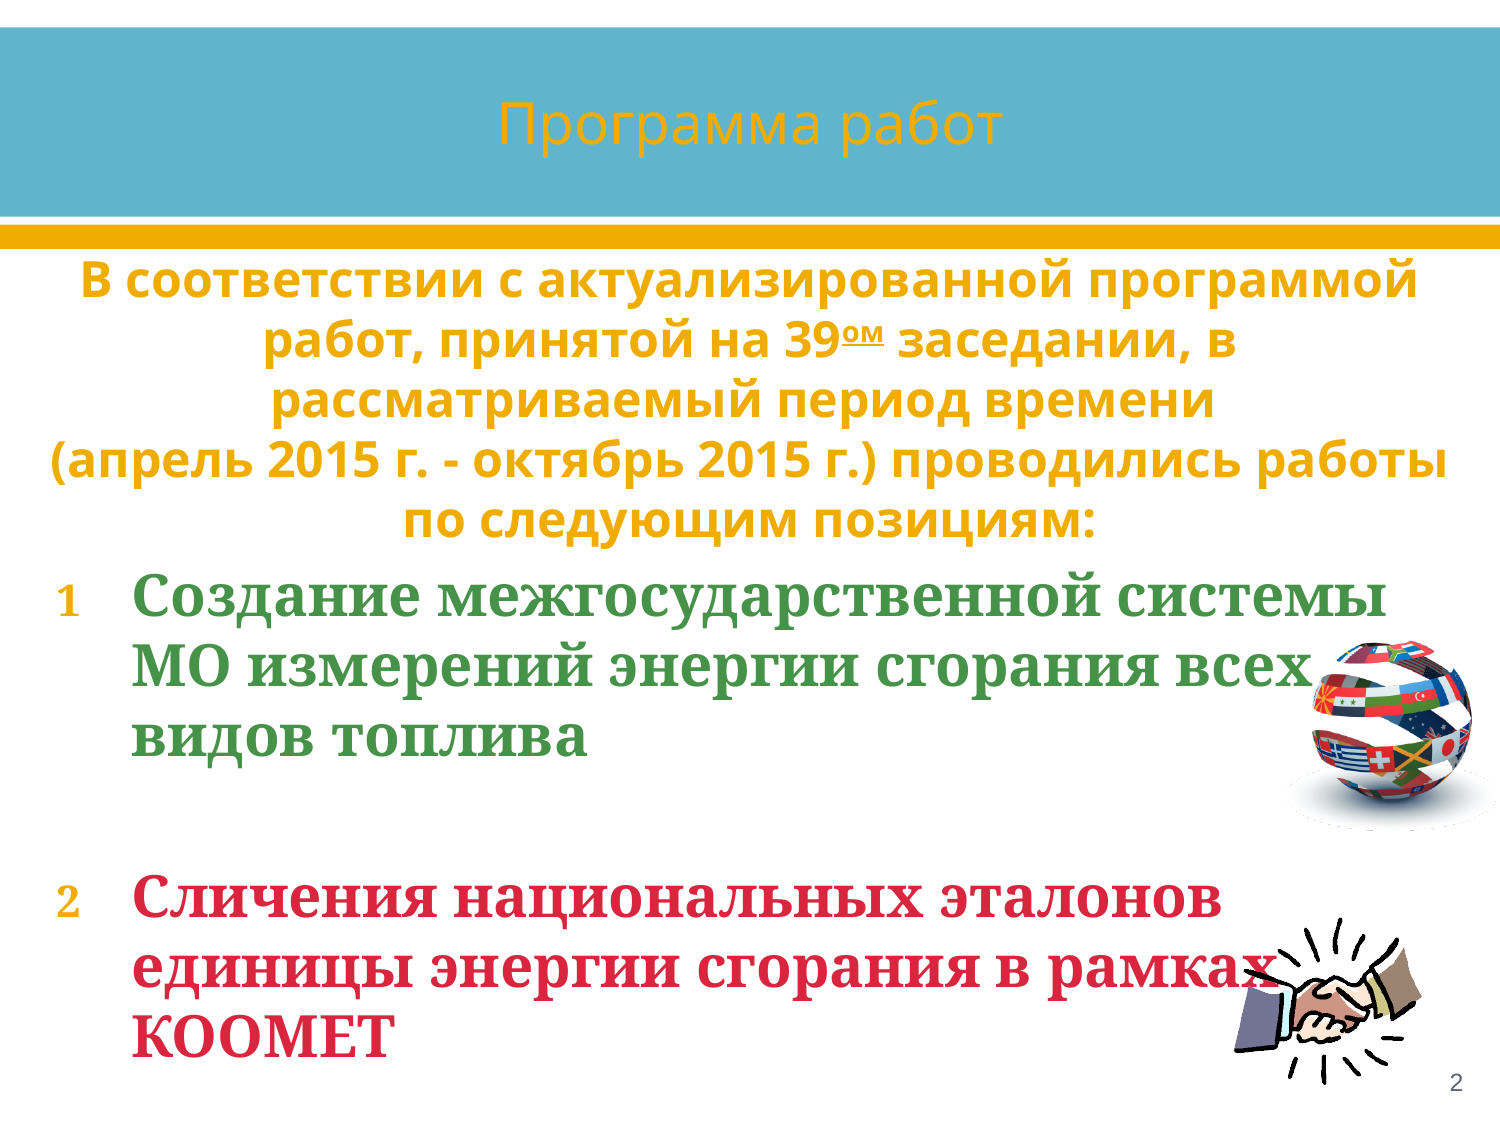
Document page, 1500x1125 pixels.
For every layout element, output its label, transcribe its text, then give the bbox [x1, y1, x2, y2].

list Создание межгосударственной системы МО измерений энергии сгорания всех видов топлива Сличения национальных эталонов единицы энергии сгорания в рамках КООМЕТ [41, 550, 1483, 1125]
picture [1278, 609, 1500, 831]
slide_number 2 [1418, 1051, 1479, 1112]
picture [1232, 916, 1423, 1087]
title В соответствии с актуализированной программой работ, принятой на 39ом заседании, в рассматриваемый период времени (апрель 2015 г. - октябрь 2015 г.) проводились работы по следующим позициям: [17, 267, 1483, 527]
text_box Программа работ [17, 29, 1483, 213]
